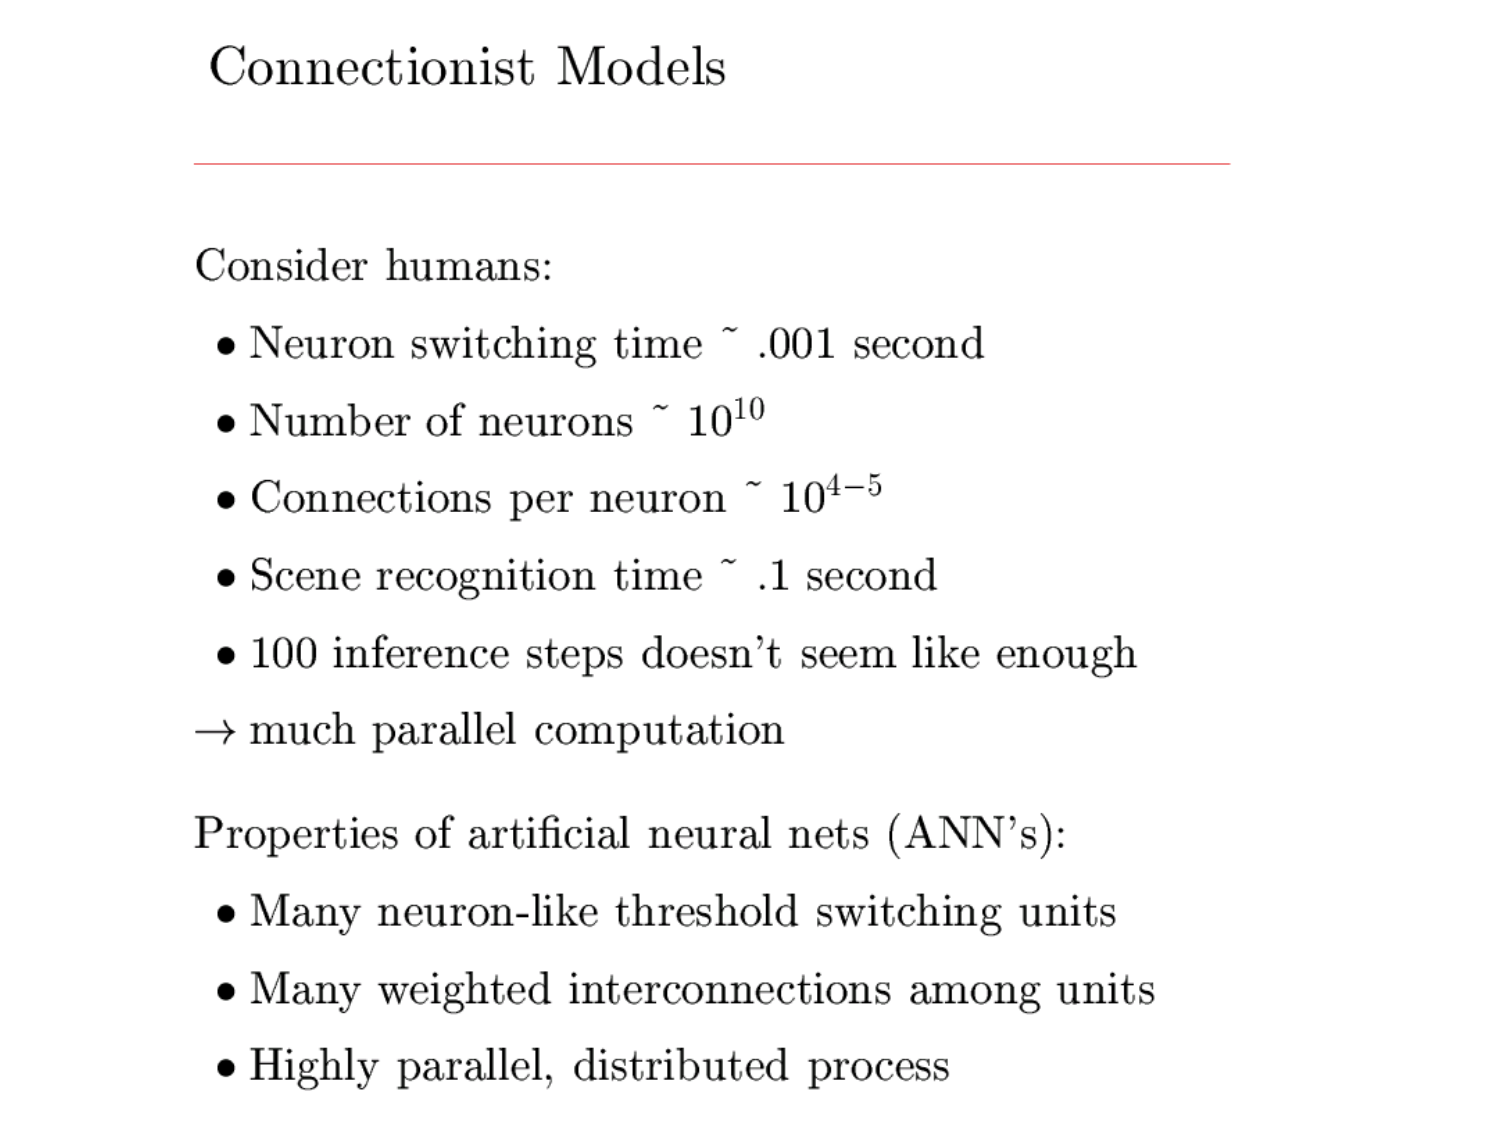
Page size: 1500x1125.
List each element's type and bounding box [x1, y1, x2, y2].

picture [112, 12, 1301, 1108]
